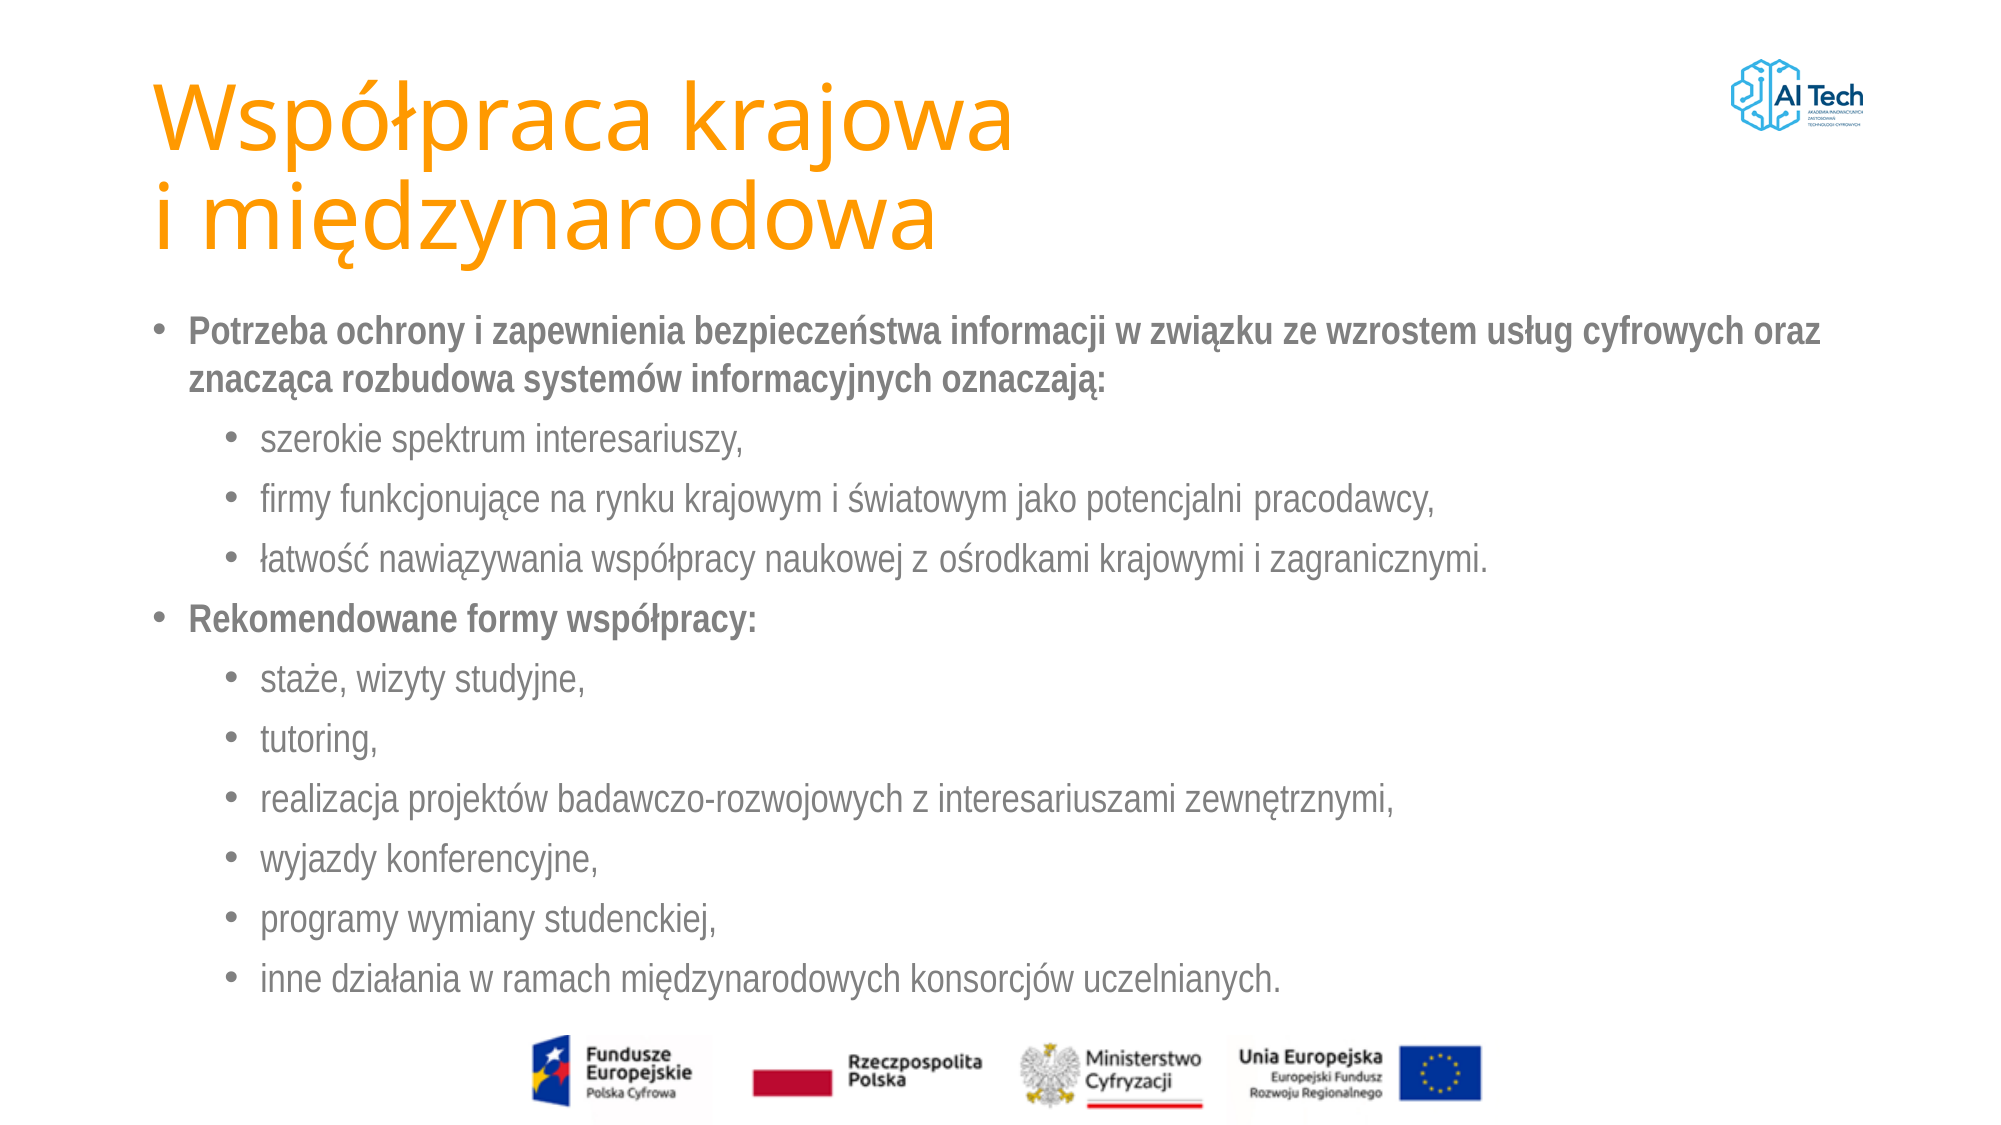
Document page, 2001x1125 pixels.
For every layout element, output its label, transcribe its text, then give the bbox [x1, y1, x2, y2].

title Współpraca krajowa i międzynarodowa [137, 59, 1150, 281]
picture [499, 1035, 1501, 1125]
picture [1731, 59, 1863, 131]
list Potrzeba ochrony i zapewnienia bezpieczeństwa informacji w związku ze wzrostem usług cyfrowych oraz znacząca rozbudowa systemów informacyjnych oznaczają: szerokie spektrum interesariuszy, firmy funkcjonujące na rynku krajowym i światowym jako potencjalni pracodawcy, łatwość nawiązywania współpracy naukowej z ośrodkami krajowymi i zagranicznymi. Rekomendowane formy współpracy: staże, wizyty studyjne, tutoring, realizacja projektów badawczo-rozwojowych z interesariuszami zewnętrznymi, wyjazdy konferencyjne, programy wymiany studenckiej, inne działania w ramach międzynarodowych konsorcjów uczelnianych. [137, 296, 1863, 1011]
